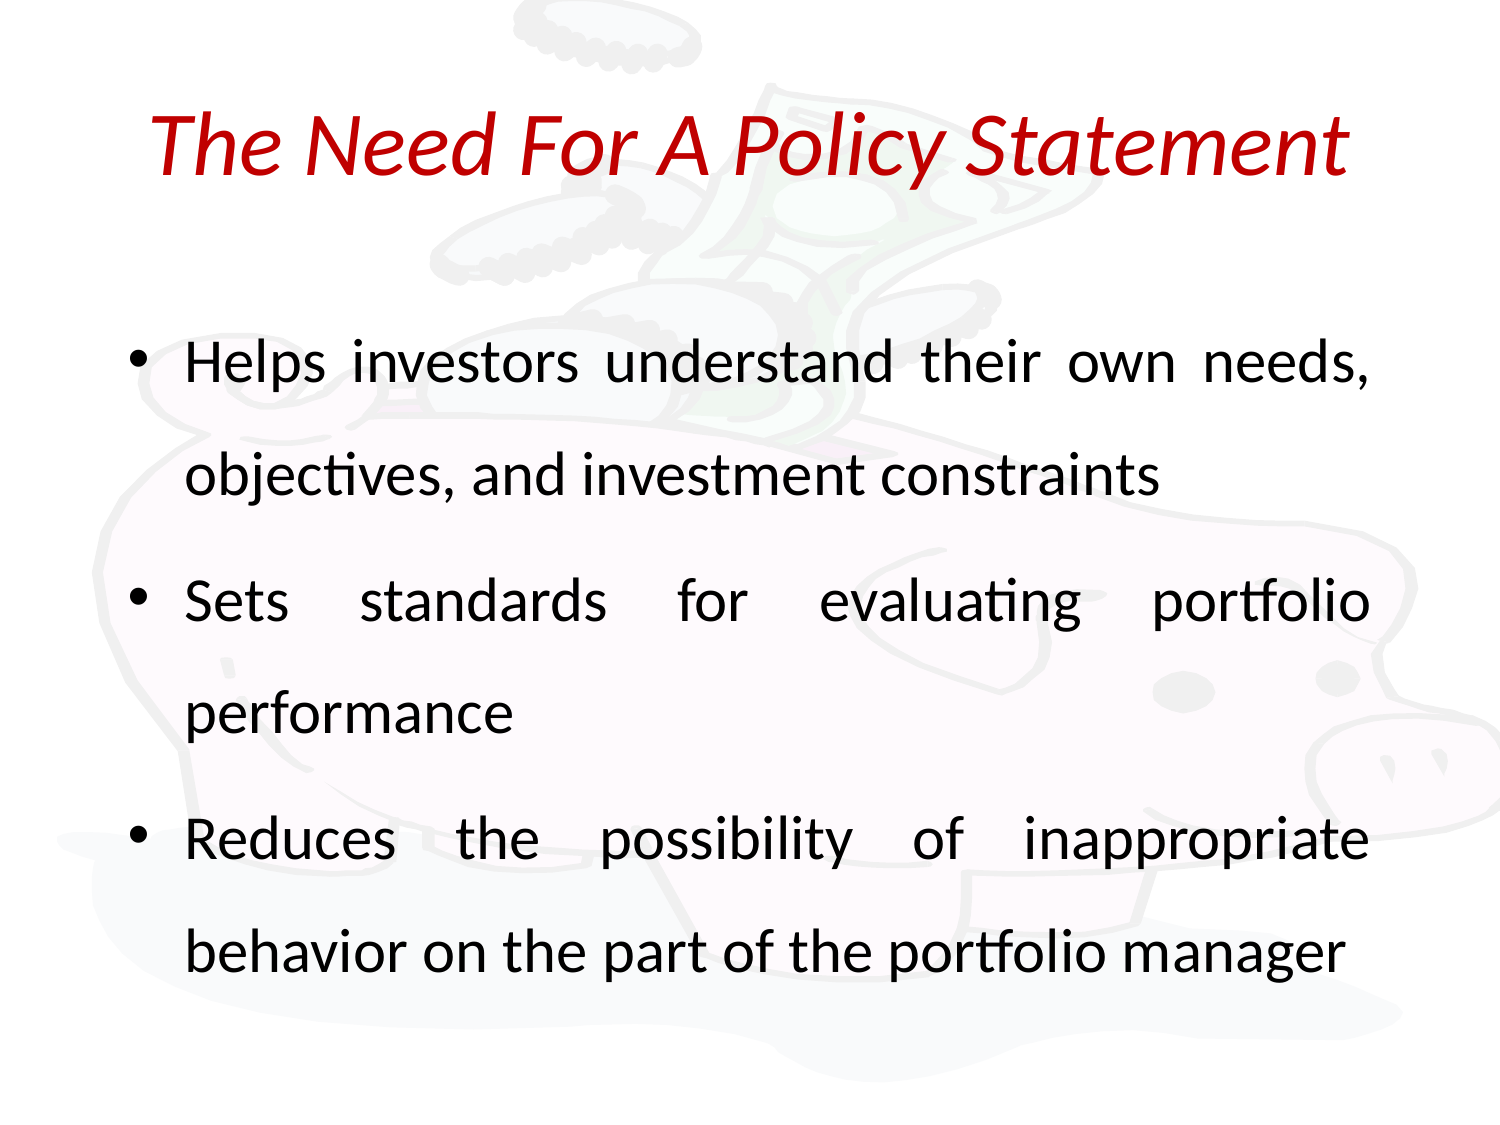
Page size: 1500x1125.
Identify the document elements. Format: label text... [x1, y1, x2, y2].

title The Need For A Policy Statement [75, 45, 1425, 233]
list Helps investors understand their own needs, objectives, and investment constraints Sets standards for evaluating portfolio performance Reduces the possibility of inappropriate behavior on the part of the portfolio manager [112, 275, 1388, 1000]
